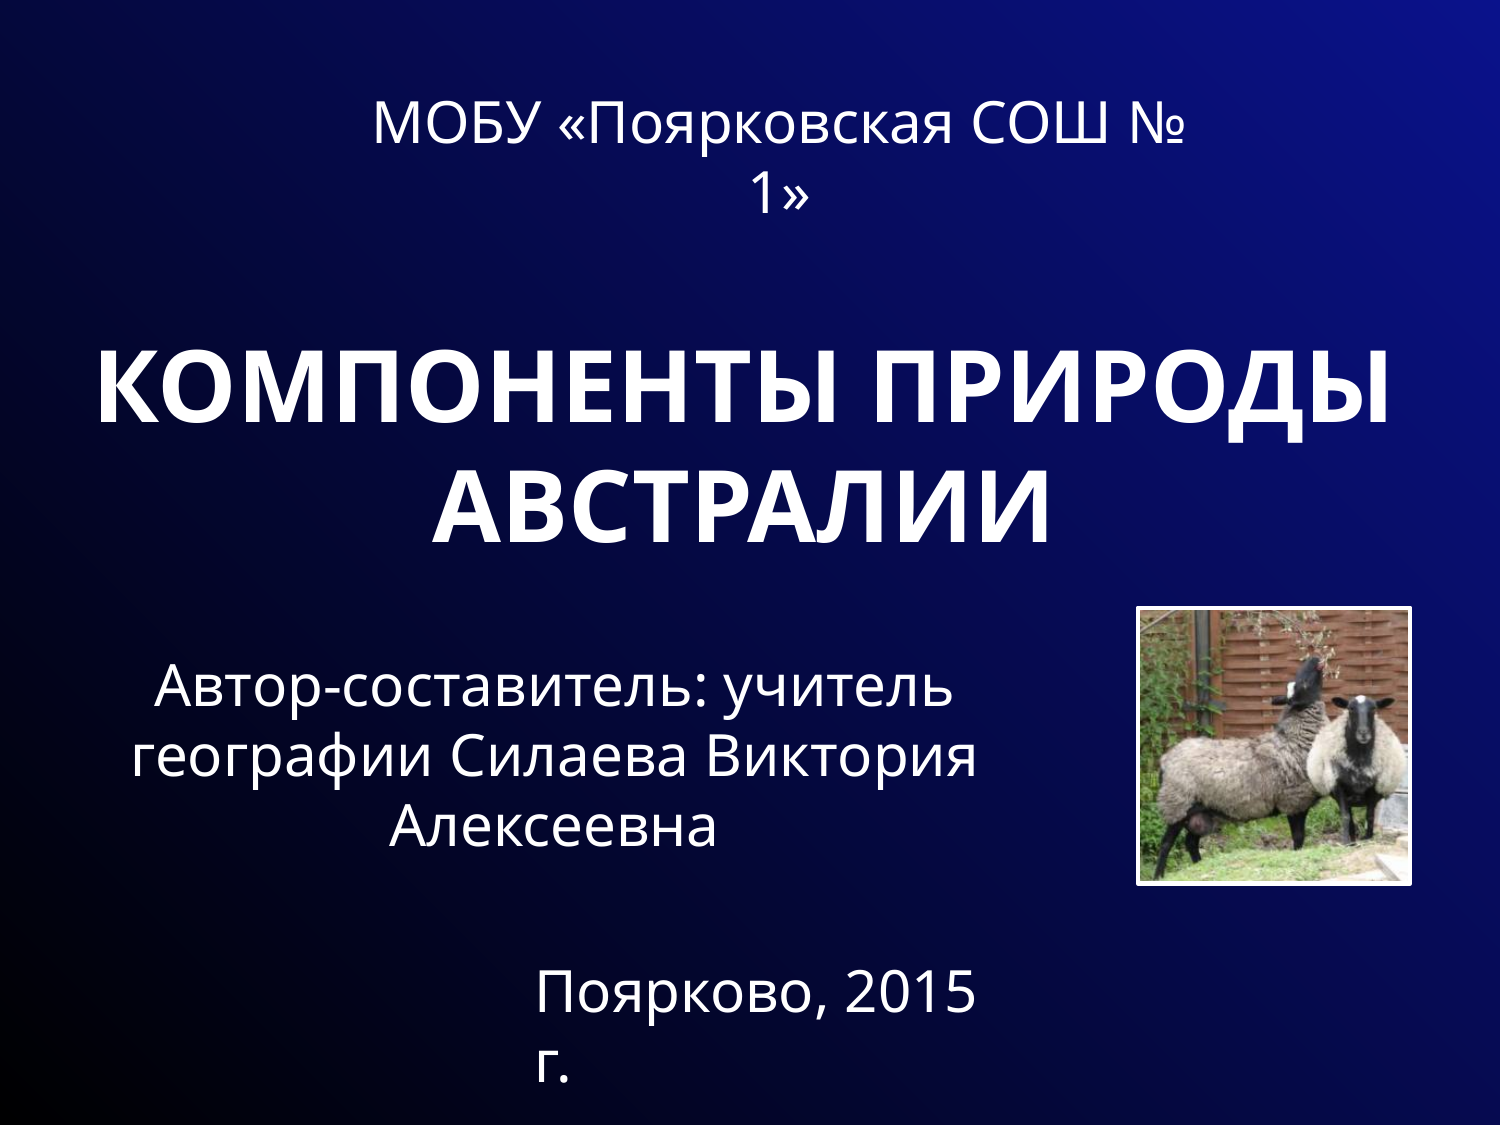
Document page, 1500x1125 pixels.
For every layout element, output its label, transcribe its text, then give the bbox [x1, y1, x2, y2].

subtitle Автор-составитель: учитель географии Силаева Виктория Алексеевна [29, 641, 1080, 835]
text_box Поярково, 2015 г. [519, 946, 1040, 1102]
title Компоненты природы Австралии [69, 262, 1420, 563]
text_box МОБУ «Поярковская СОШ № 1» [336, 78, 1223, 233]
picture [1139, 609, 1409, 882]
